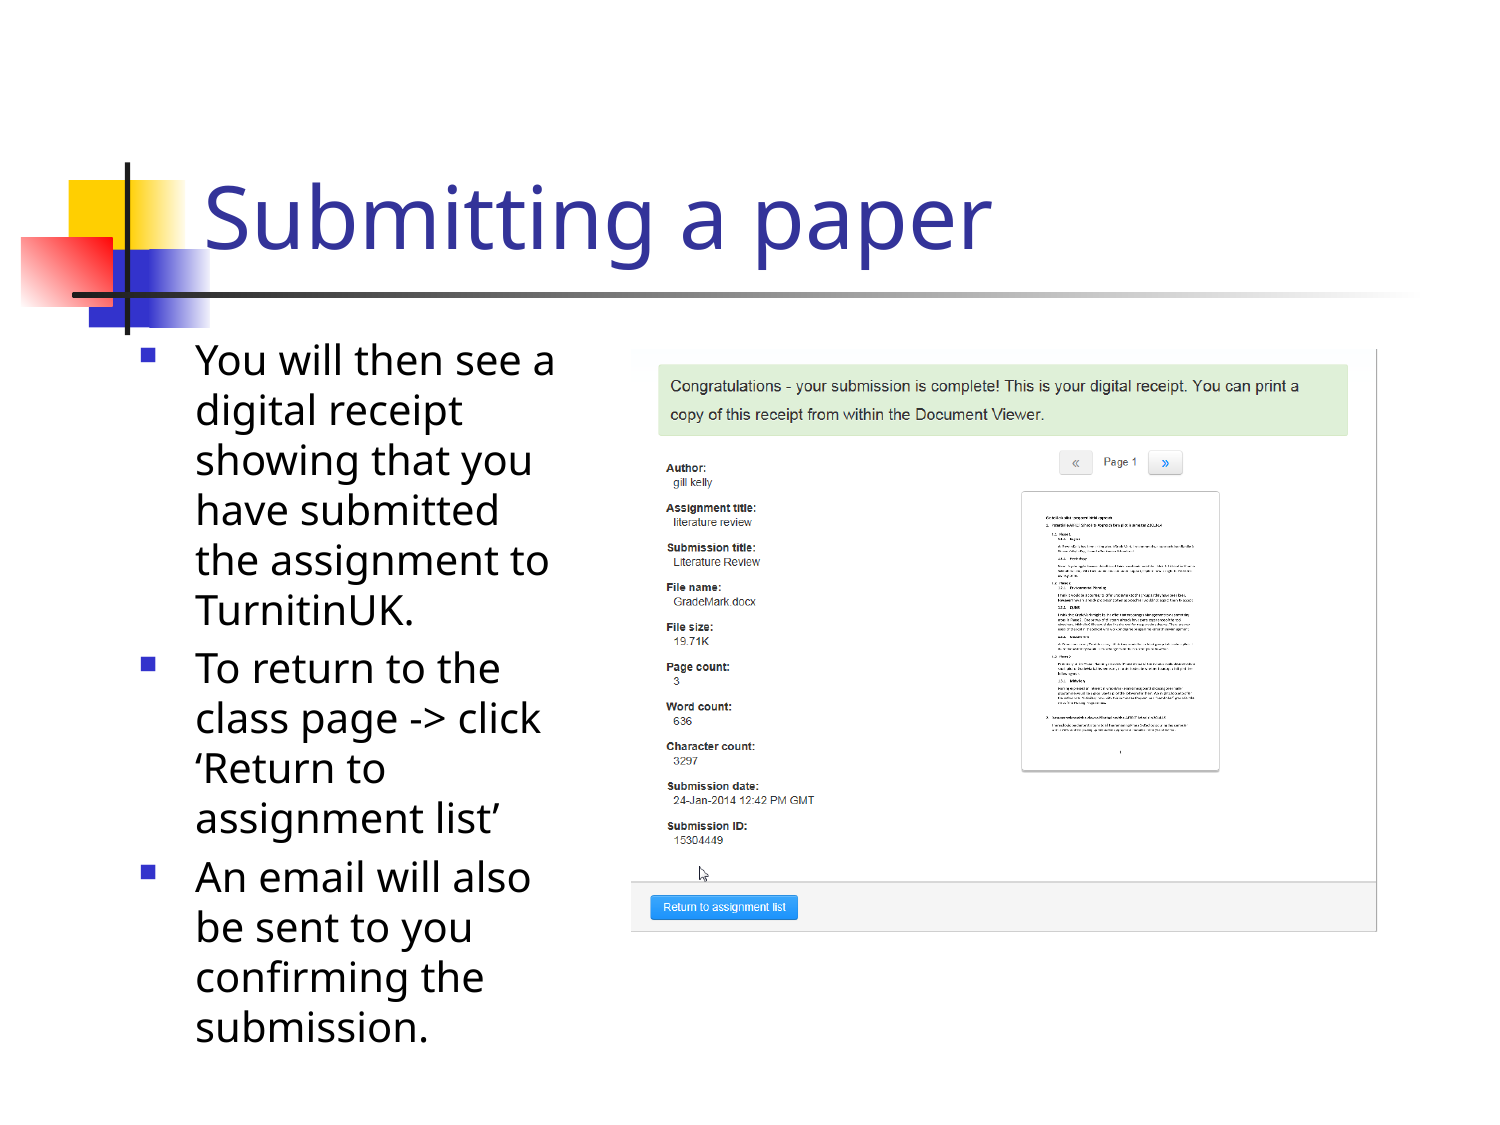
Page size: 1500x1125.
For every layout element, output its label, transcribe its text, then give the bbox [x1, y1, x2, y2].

list You will then see a digital receipt showing that you have submitted the assignment to TurnitinUK. To return to the class page -> click ‘Return to assignment list’ An email will also be sent to you confirming the submission. [123, 326, 574, 1125]
title Submitting a paper [188, 34, 1468, 276]
picture [631, 349, 1379, 932]
